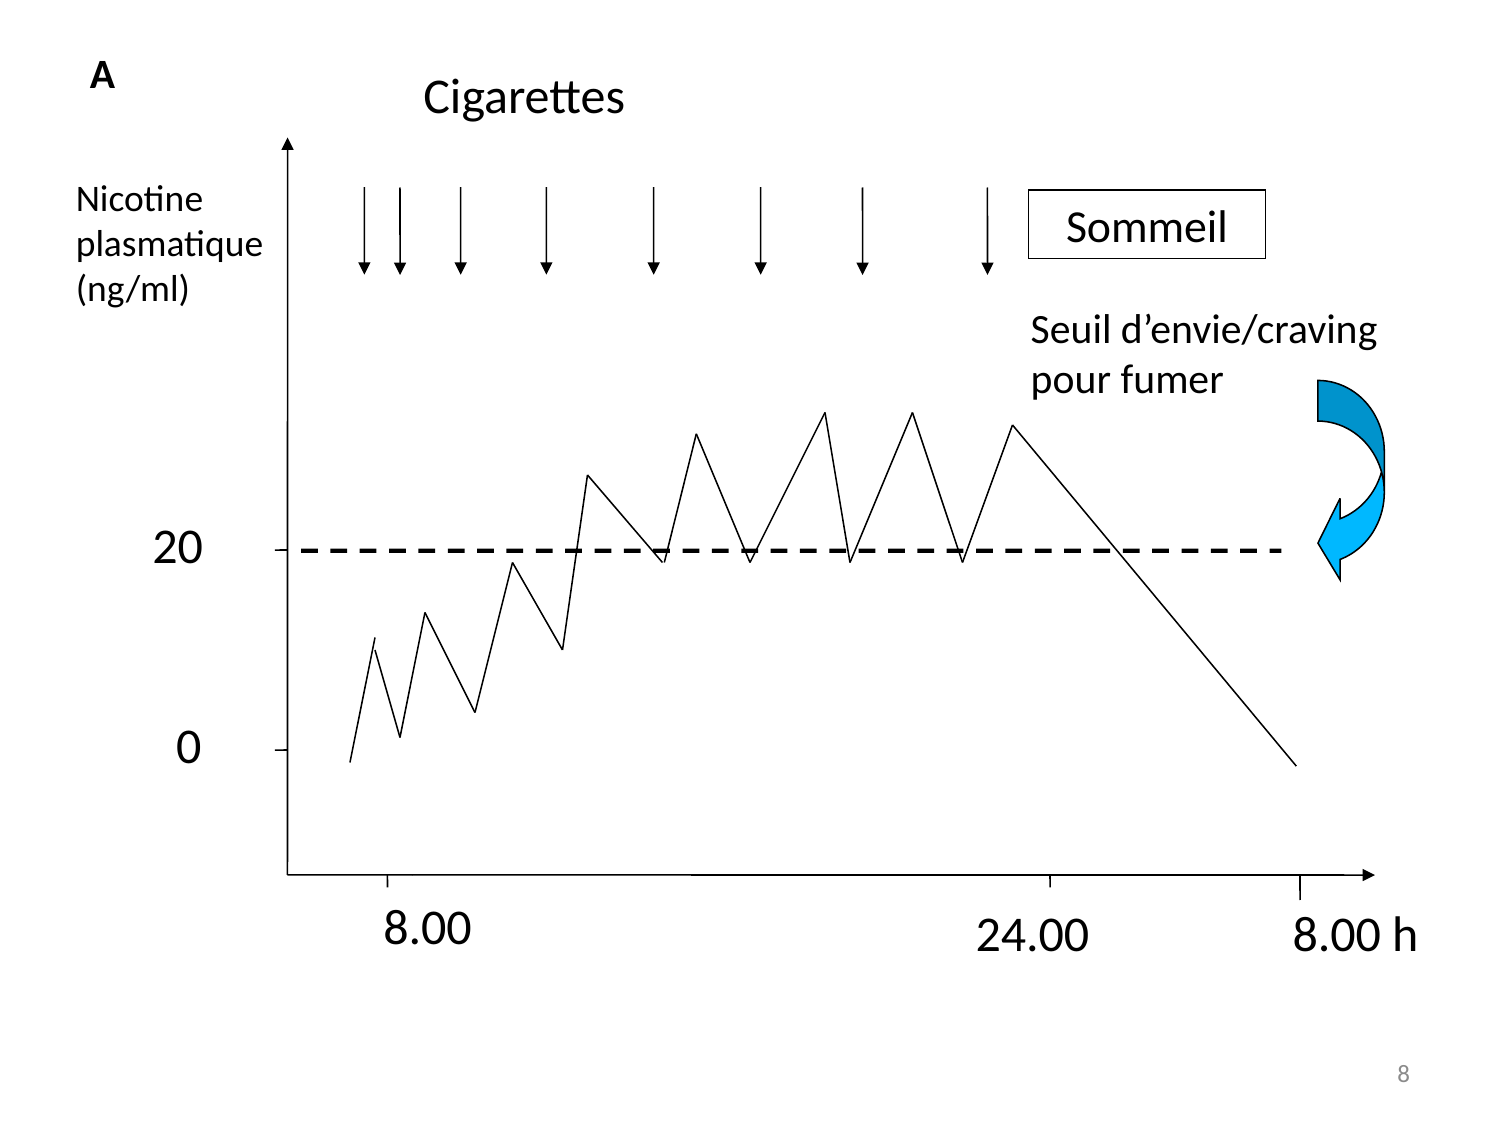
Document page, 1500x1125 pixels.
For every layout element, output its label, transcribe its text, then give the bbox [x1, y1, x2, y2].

text_box Seuil d’envie/craving pour fumer [1015, 294, 1393, 410]
text_box [647, 187, 660, 275]
text_box 8.00 h [1277, 893, 1434, 969]
text_box [540, 187, 553, 275]
slide_number 8 [1074, 1042, 1425, 1103]
text_box Cigarettes [408, 56, 641, 132]
text_box [358, 187, 371, 275]
text_box Nicotine plasmatique (ng/ml) [60, 166, 279, 317]
text_box [393, 187, 407, 275]
text_box [856, 187, 869, 275]
text_box 24.00 [960, 894, 1116, 970]
text_box 8.00 [368, 887, 511, 963]
text_box [754, 187, 767, 275]
text_box 20 [137, 506, 219, 582]
text_box [454, 187, 467, 275]
text_box [1317, 380, 1385, 580]
text_box [281, 137, 294, 549]
text_box 0 [161, 706, 217, 782]
text_box A [75, 39, 130, 105]
text_box [1300, 868, 1375, 882]
text_box [981, 187, 994, 275]
text_box Sommeil [1028, 190, 1266, 259]
